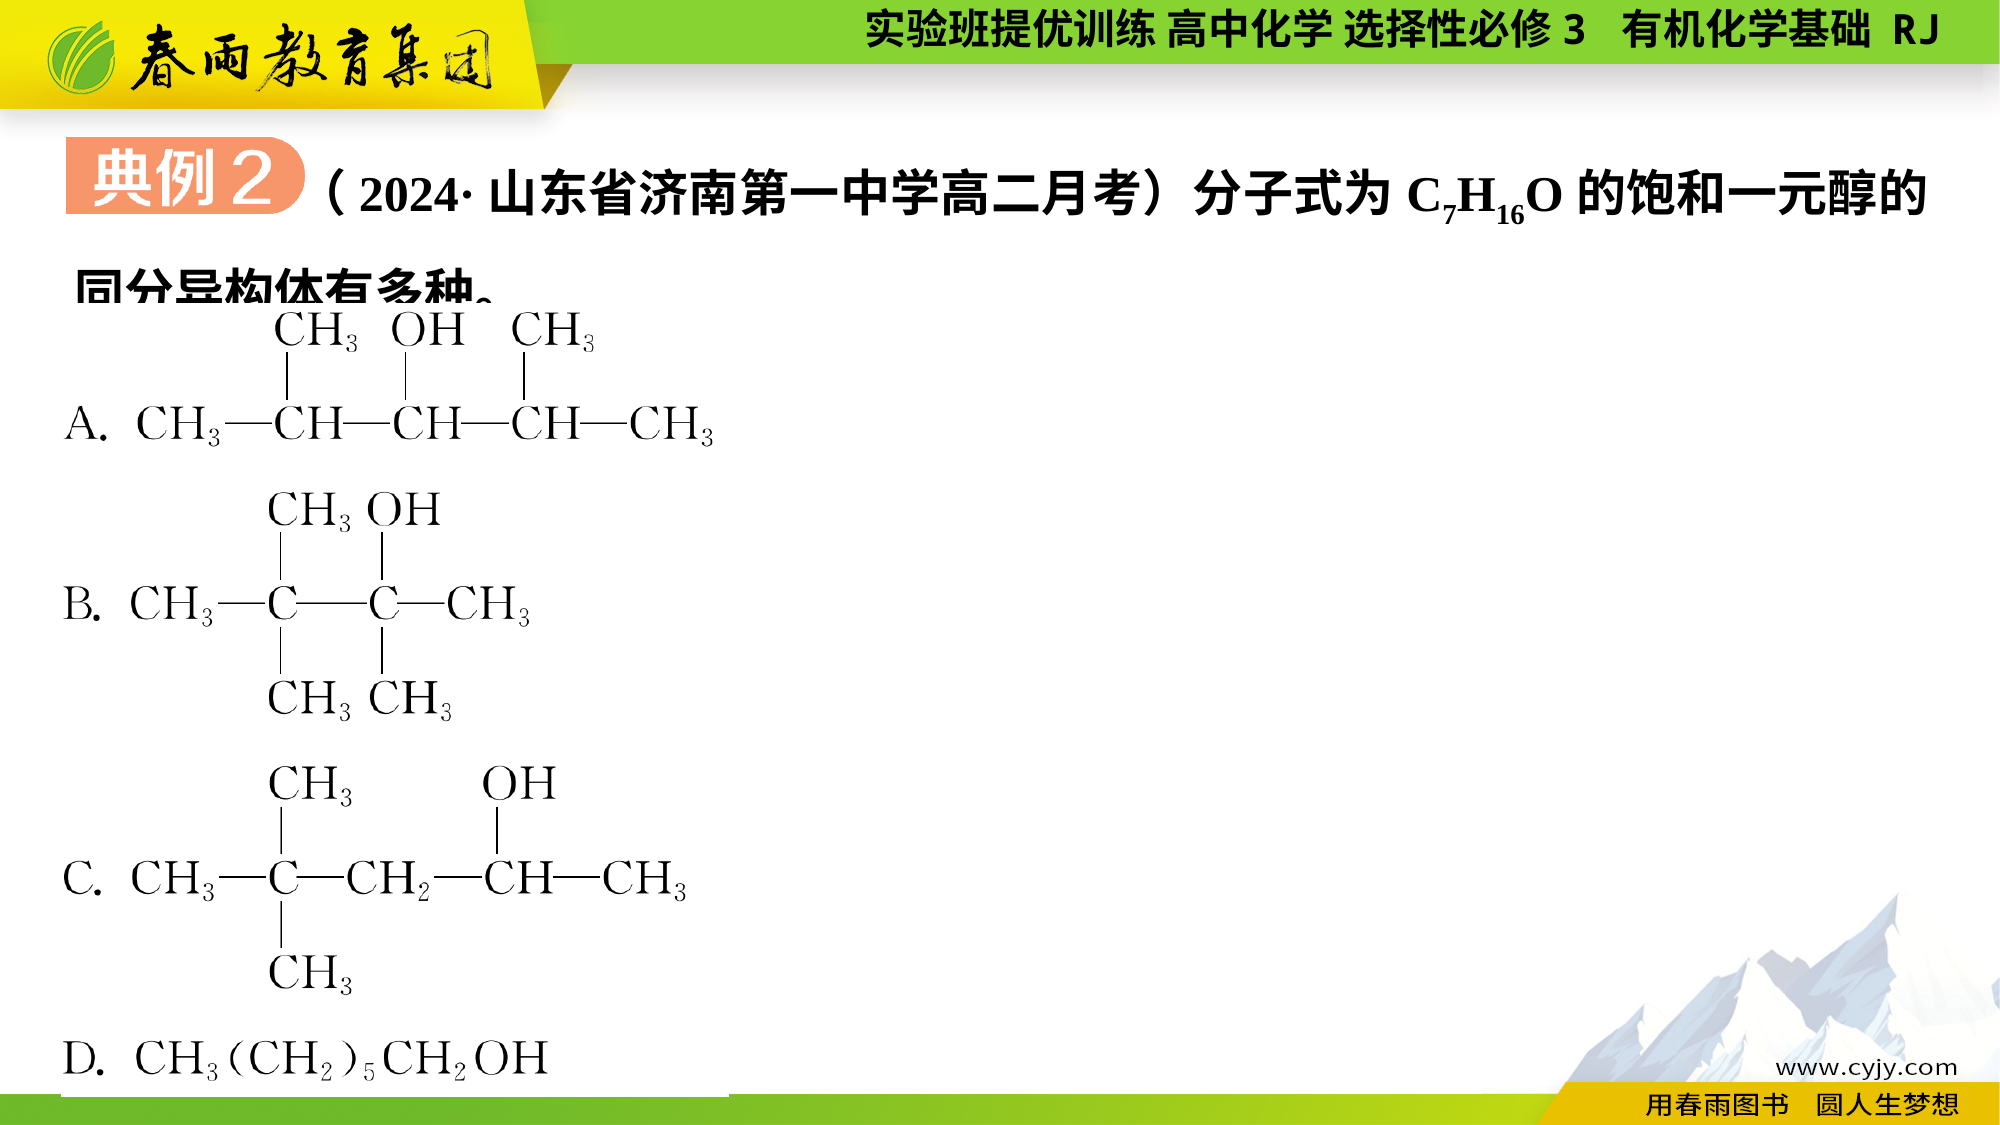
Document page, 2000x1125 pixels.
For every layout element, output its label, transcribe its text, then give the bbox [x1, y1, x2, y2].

list （2024·山东省济南第一中学高二月考）分子式为C7H16O的饱和一元醇的同分异构体有多种。 [59, 120, 1944, 306]
picture [0, 0, 2000, 1125]
